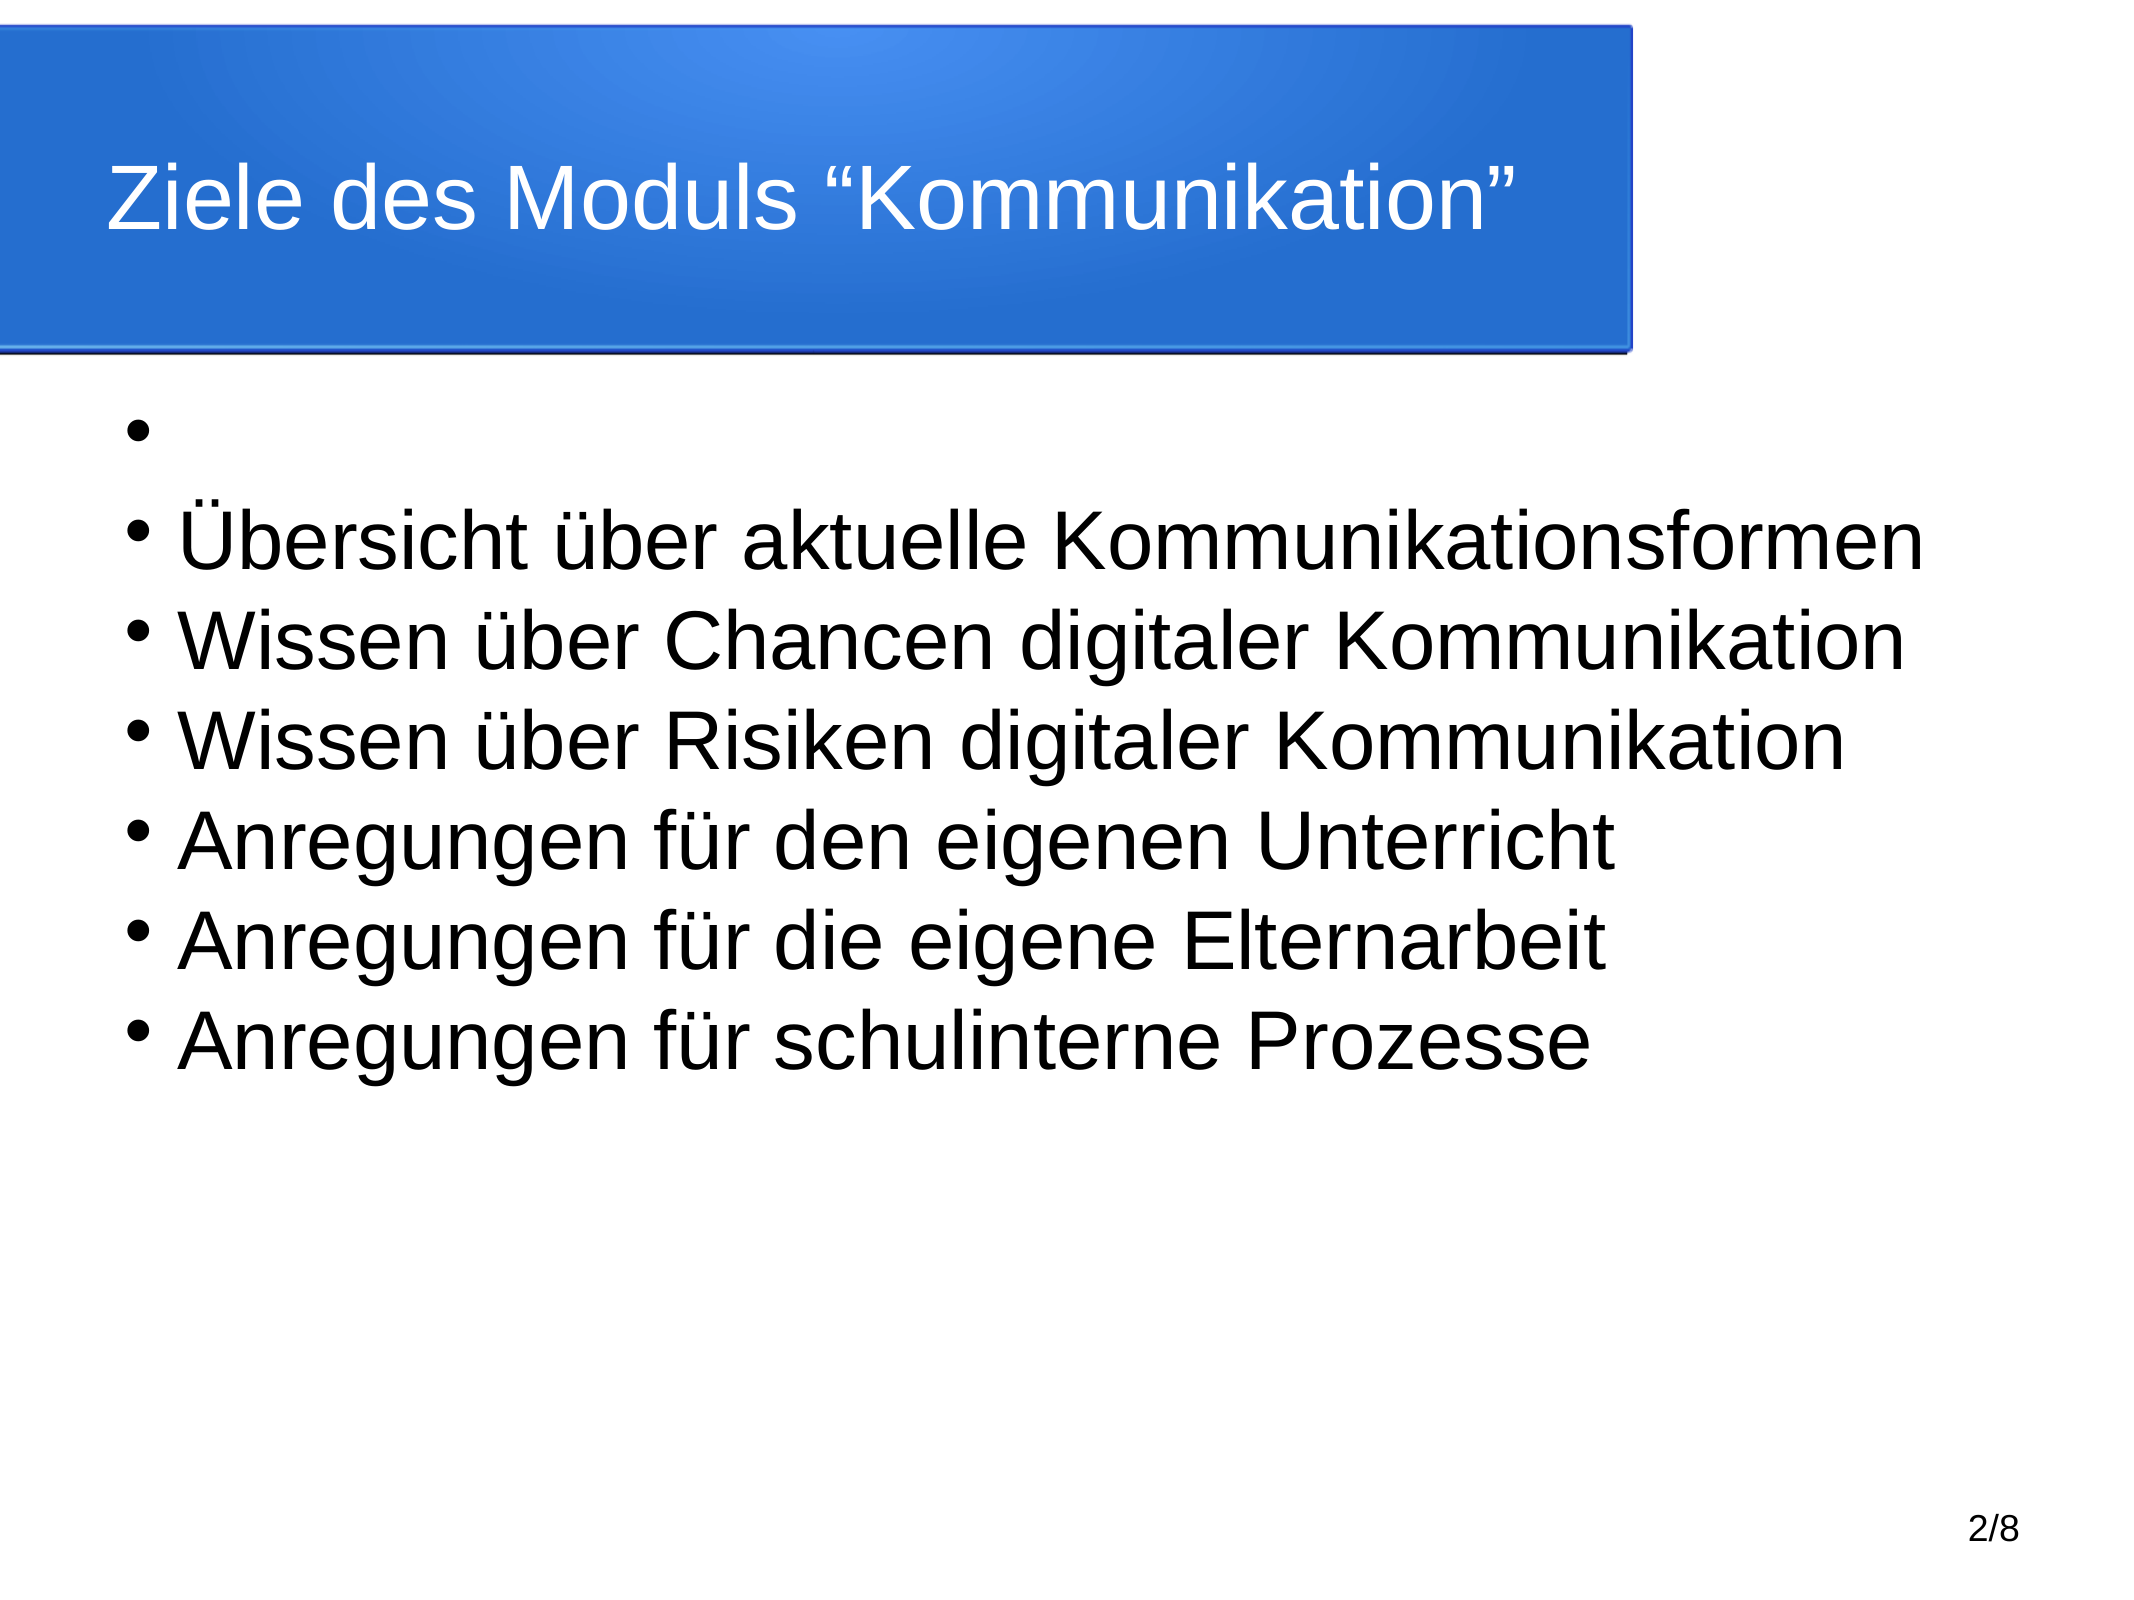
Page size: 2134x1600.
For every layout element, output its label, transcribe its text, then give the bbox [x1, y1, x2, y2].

text_box 2/8 [1953, 1496, 2088, 1554]
text_box Übersicht über aktuelle Kommunikationsformen Wissen über Chancen digitaler Kommunikation Wissen über Risiken digitaler Kommunikation Anregungen für den eigenen Unterricht Anregungen für die eigene Elternarbeit Anregungen für schulinterne Prozesse [106, 385, 2027, 1314]
picture [0, 22, 1638, 363]
text_box Ziele des Moduls “Kommunikation” [106, 60, 1593, 325]
